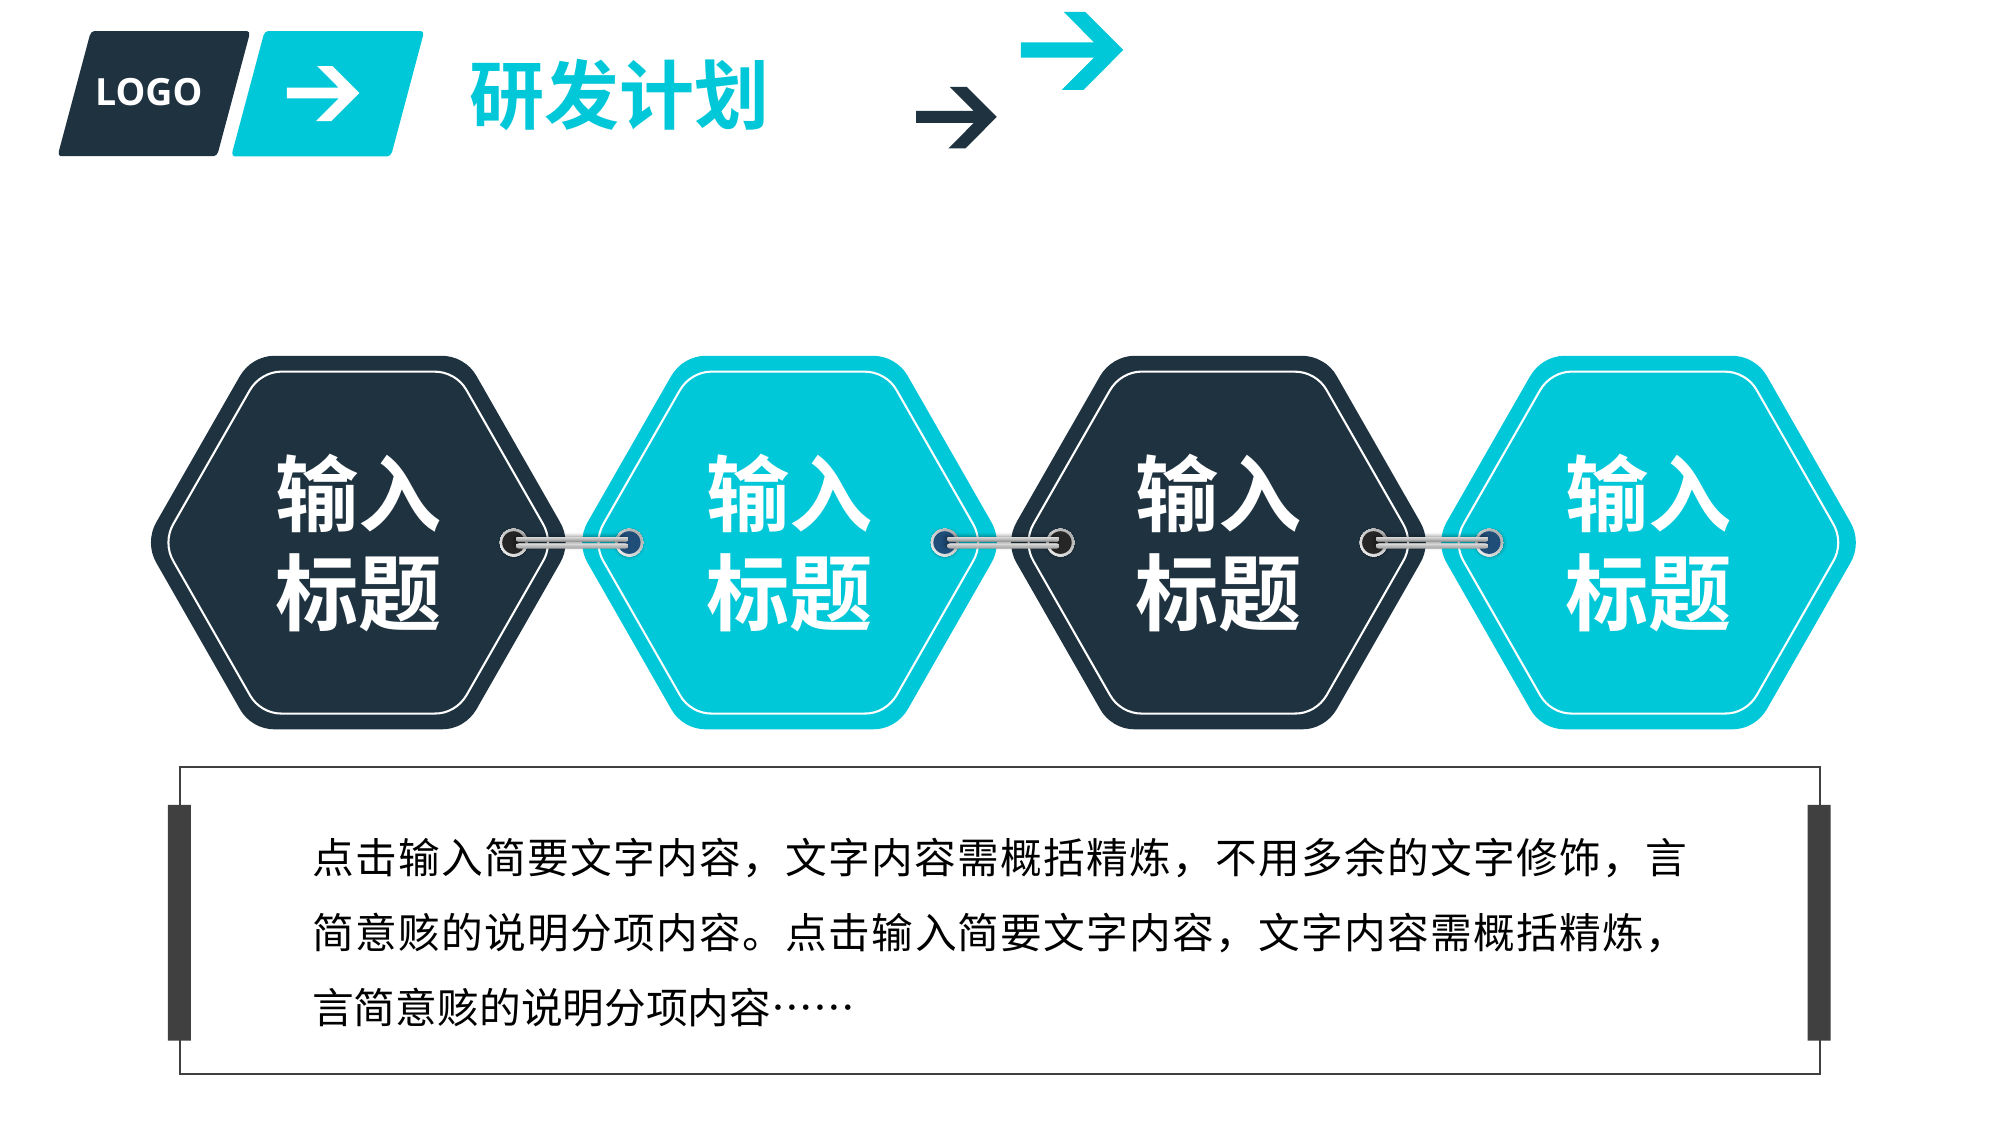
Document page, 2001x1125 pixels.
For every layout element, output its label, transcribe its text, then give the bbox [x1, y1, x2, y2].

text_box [58, 31, 424, 157]
text_box [916, 86, 997, 149]
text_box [1359, 528, 1504, 557]
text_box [499, 528, 644, 557]
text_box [150, 355, 566, 730]
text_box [930, 528, 1075, 557]
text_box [1011, 355, 1426, 730]
text_box [167, 804, 192, 1042]
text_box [1441, 355, 1856, 730]
text_box [1020, 11, 1124, 90]
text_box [582, 355, 997, 730]
text_box 研发计划 [454, 41, 1074, 147]
text_box [179, 766, 1821, 1075]
text_box [1806, 804, 1832, 1042]
